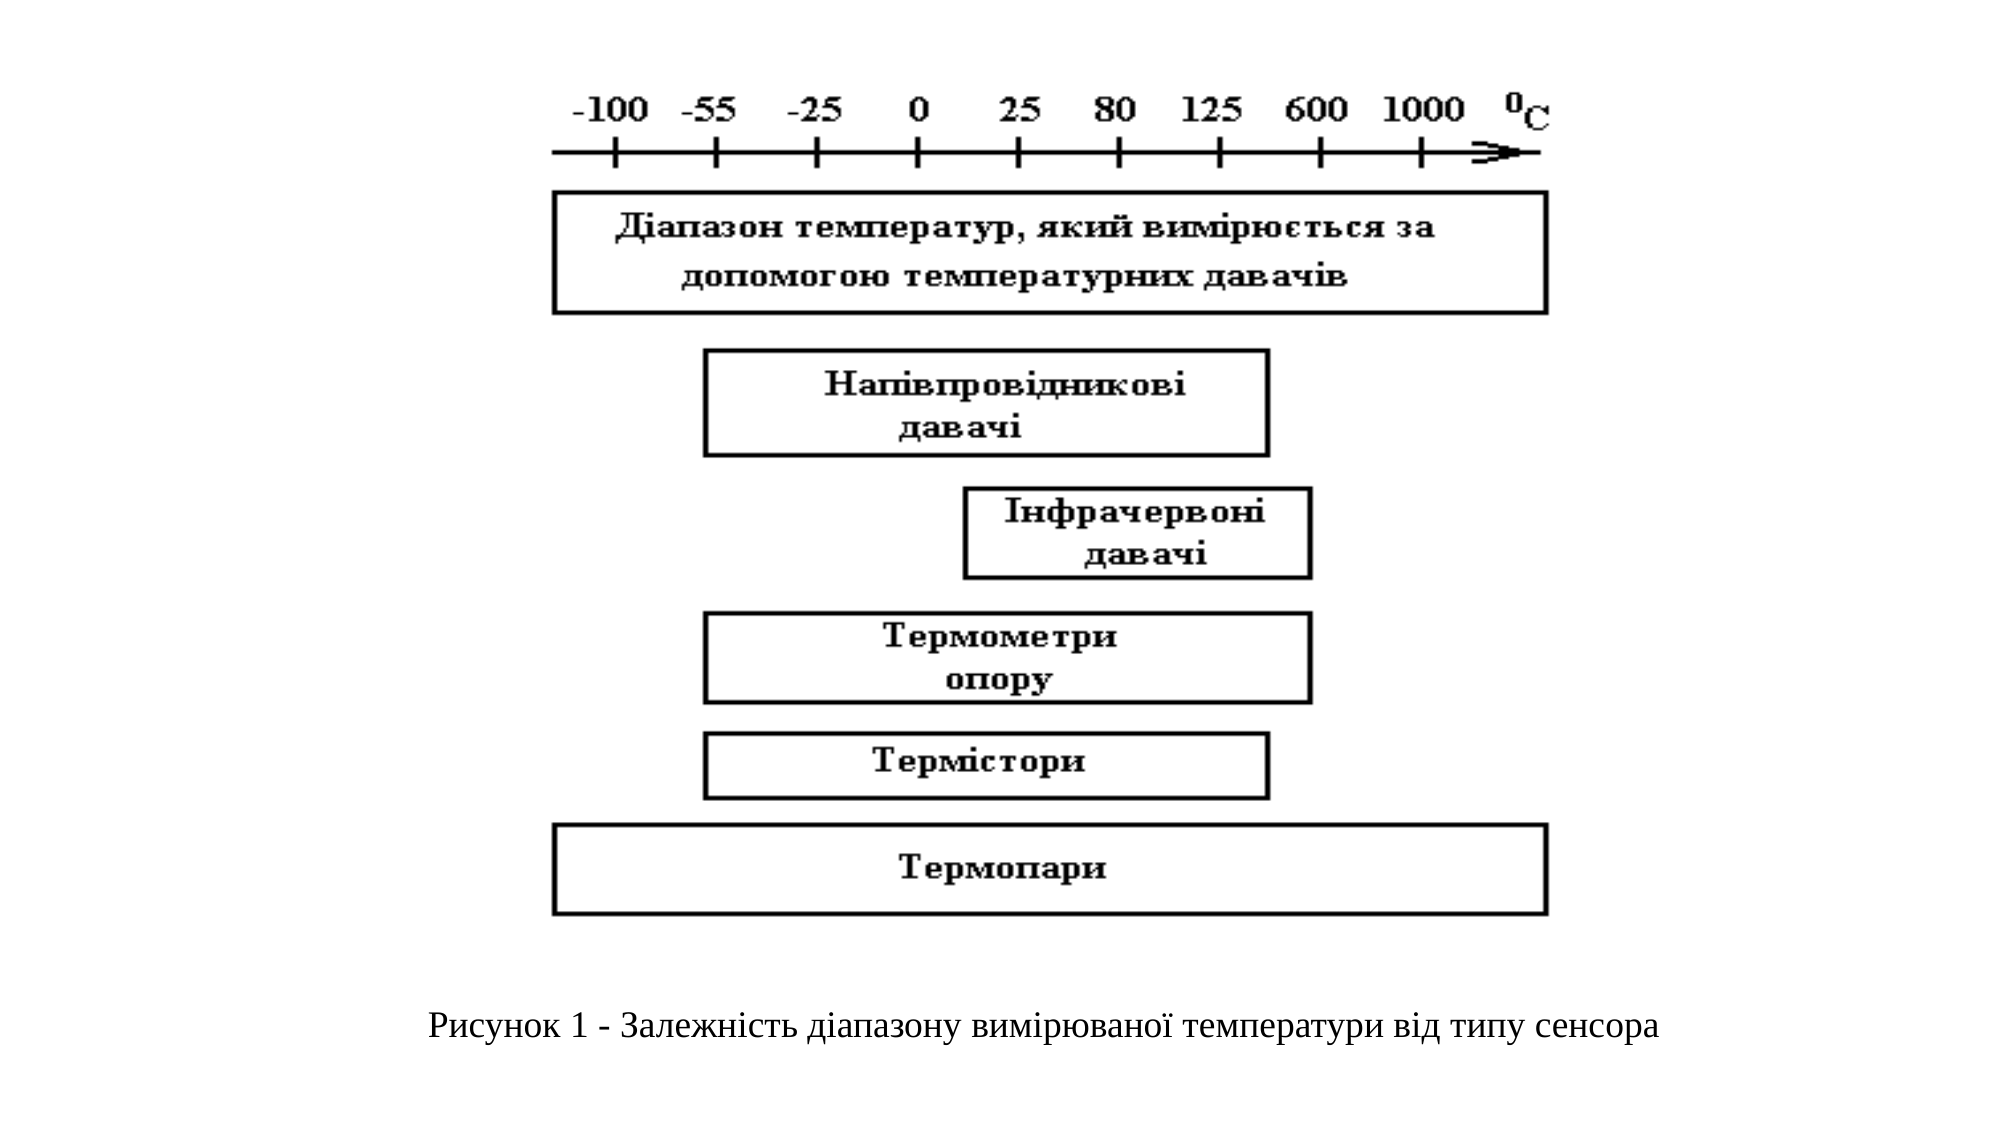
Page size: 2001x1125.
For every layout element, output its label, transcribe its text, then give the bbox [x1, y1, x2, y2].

text_box Рисунок 1 - Залежність діапазону вимірюваної температури від типу сенсора [286, 992, 1803, 1053]
picture [513, 64, 1576, 939]
